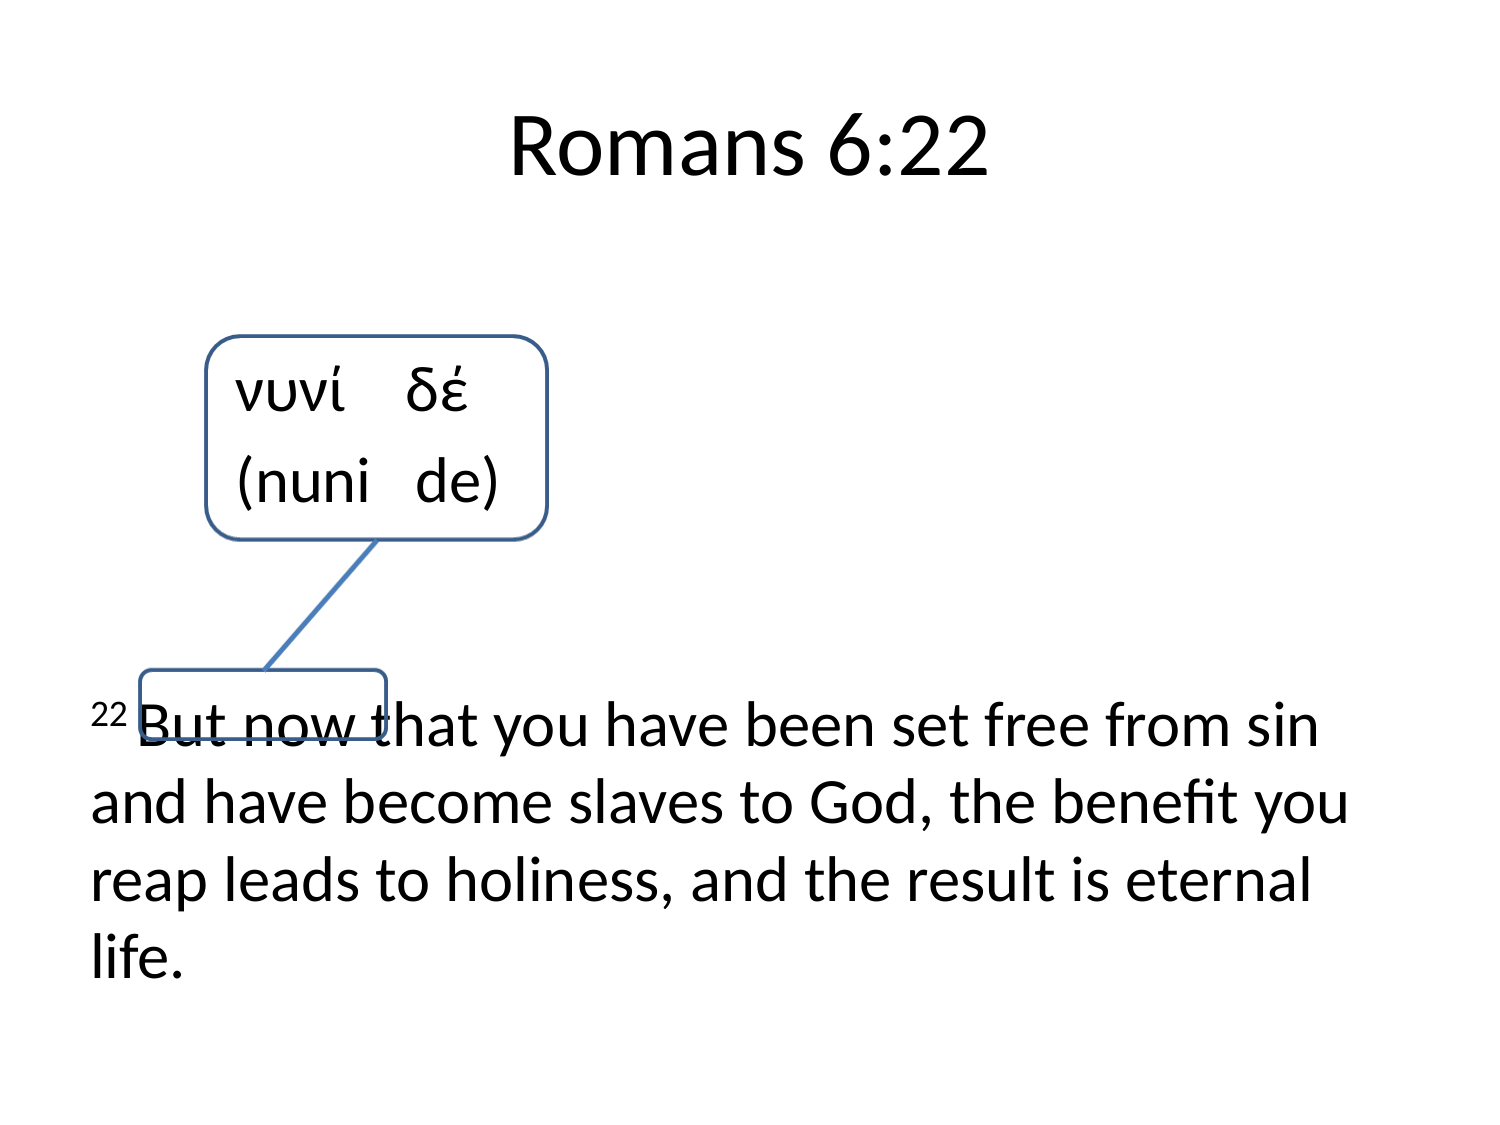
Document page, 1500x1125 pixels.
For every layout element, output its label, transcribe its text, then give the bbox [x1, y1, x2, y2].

title Romans 6:22 [75, 45, 1425, 233]
list νυνί δέ (nuni de) 22 But now that you have been set free from sin and have become slaves to God, the benefit you reap leads to holiness, and the result is eternal life. [75, 262, 1425, 1005]
picture [137, 334, 550, 741]
